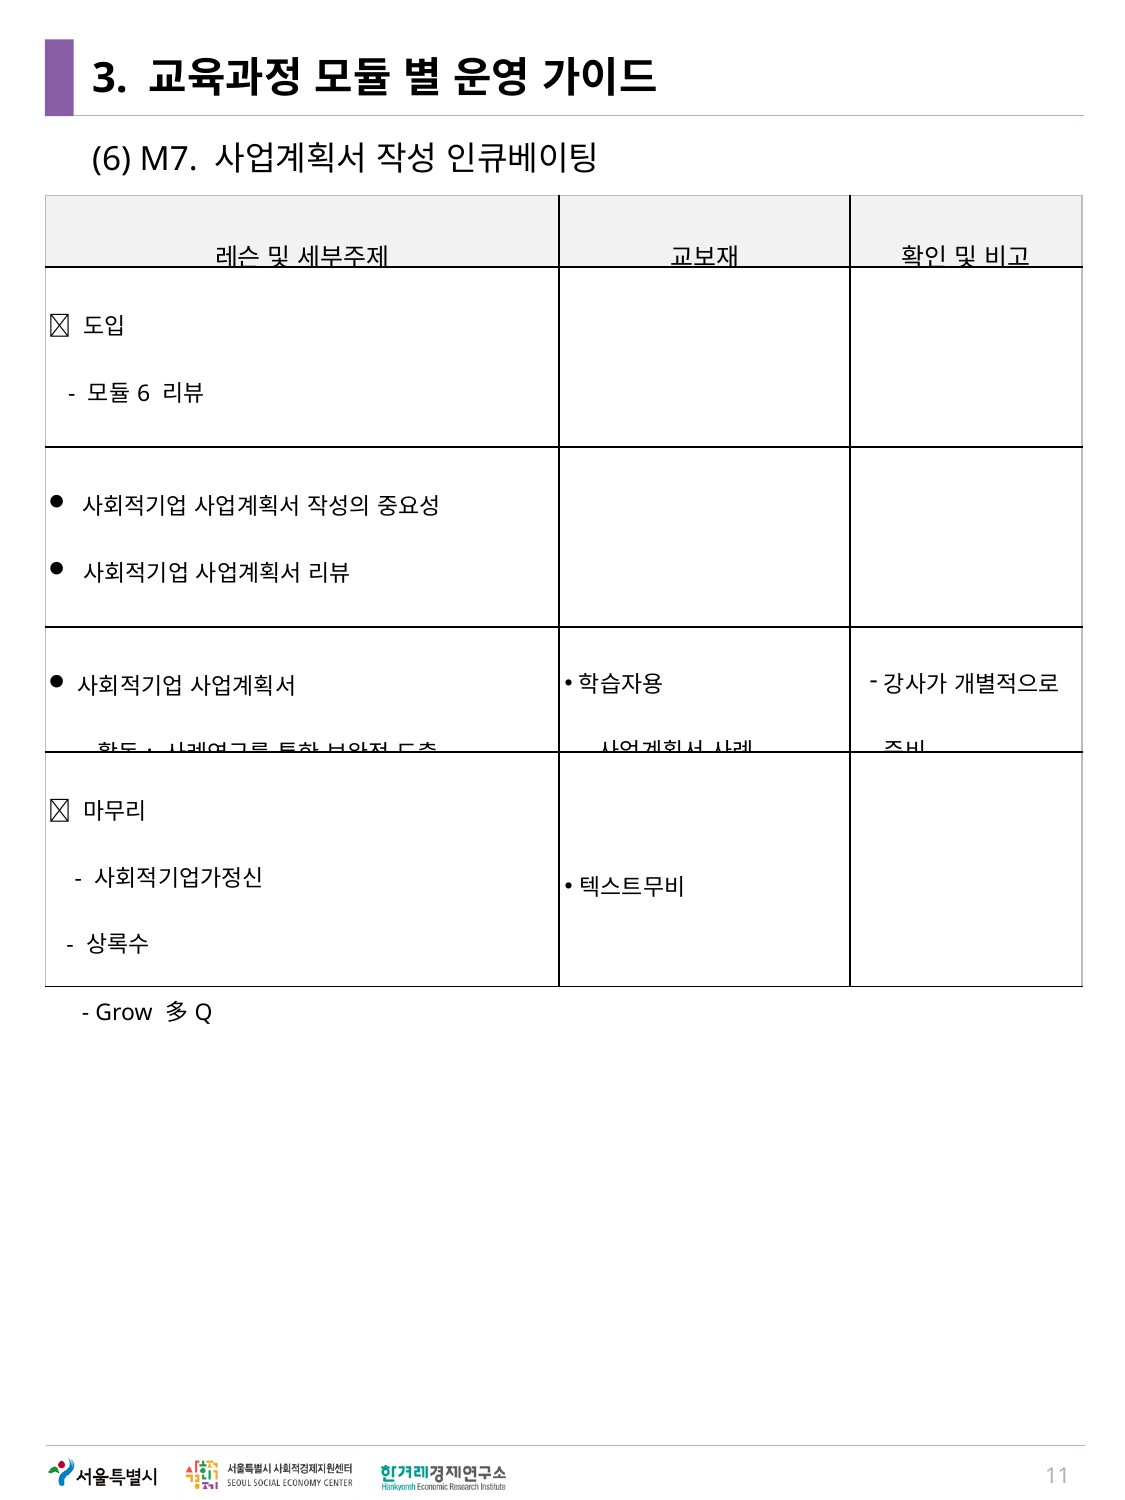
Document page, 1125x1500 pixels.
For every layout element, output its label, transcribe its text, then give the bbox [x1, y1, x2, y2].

picture [178, 1451, 360, 1499]
table_header 교보재 [560, 196, 849, 266]
table_cell [560, 268, 849, 446]
table_cell [851, 448, 1081, 626]
table_header 레슨 및 세부주제 [46, 196, 558, 266]
title 3. 교육과정 모듈 별 운영 가이드 [77, 49, 1034, 110]
table_cell 강사가 개별적으로 준비 [851, 628, 1081, 751]
picture [381, 1465, 506, 1491]
table_cell  도입 - 모듈6 리뷰 - 훈도의 가마 [46, 268, 558, 446]
table_cell [560, 448, 849, 626]
table_cell 학습자용 - 사업계획서 사례 [560, 628, 849, 751]
table_cell 사회적기업 사업계획서 작성의 중요성 사회적기업 사업계획서 리뷰 사업계획서 작성 프로세스 및 작성법 [46, 448, 558, 626]
table_header 확인 및 비고 [851, 196, 1081, 266]
slide_number 11 [832, 1436, 1086, 1500]
picture [48, 1457, 157, 1486]
text_box (6) M7. 사업계획서 작성 인큐베이팅 [77, 130, 705, 185]
table_cell 텍스트무비 [560, 753, 849, 986]
table_cell  마무리 - 사회적기업가정신 - 상록수 - Grow 多Q [46, 753, 558, 986]
table_cell 사회적기업 사업계획서 - 활동: 사례연구를 통한 보완점 도출 [46, 628, 558, 751]
table_cell [851, 753, 1081, 986]
table_cell [851, 268, 1081, 446]
